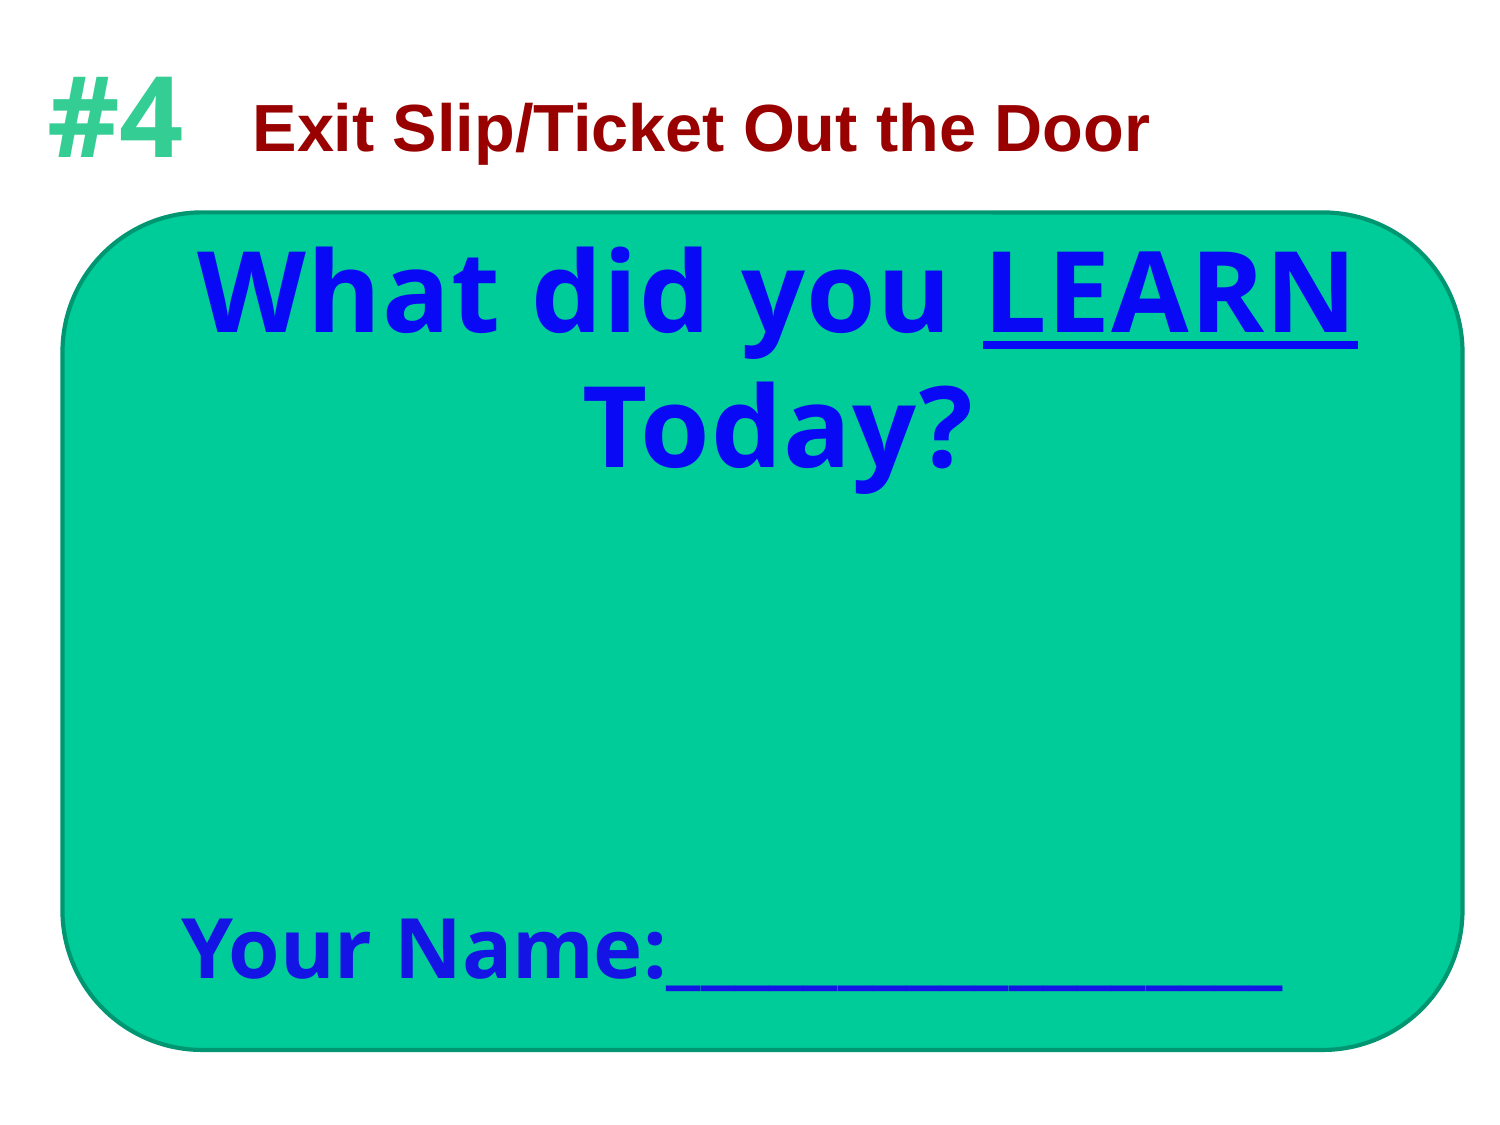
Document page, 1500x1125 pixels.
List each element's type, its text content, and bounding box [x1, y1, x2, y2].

text_box #4 [32, 37, 199, 188]
text_box What did you LEARN Today? [99, 212, 1457, 498]
text_box [60, 254, 1465, 1053]
text_box Your Name:__________________ [166, 887, 1299, 1003]
title Exit Slip/Ticket Out the Door [237, 49, 1338, 201]
